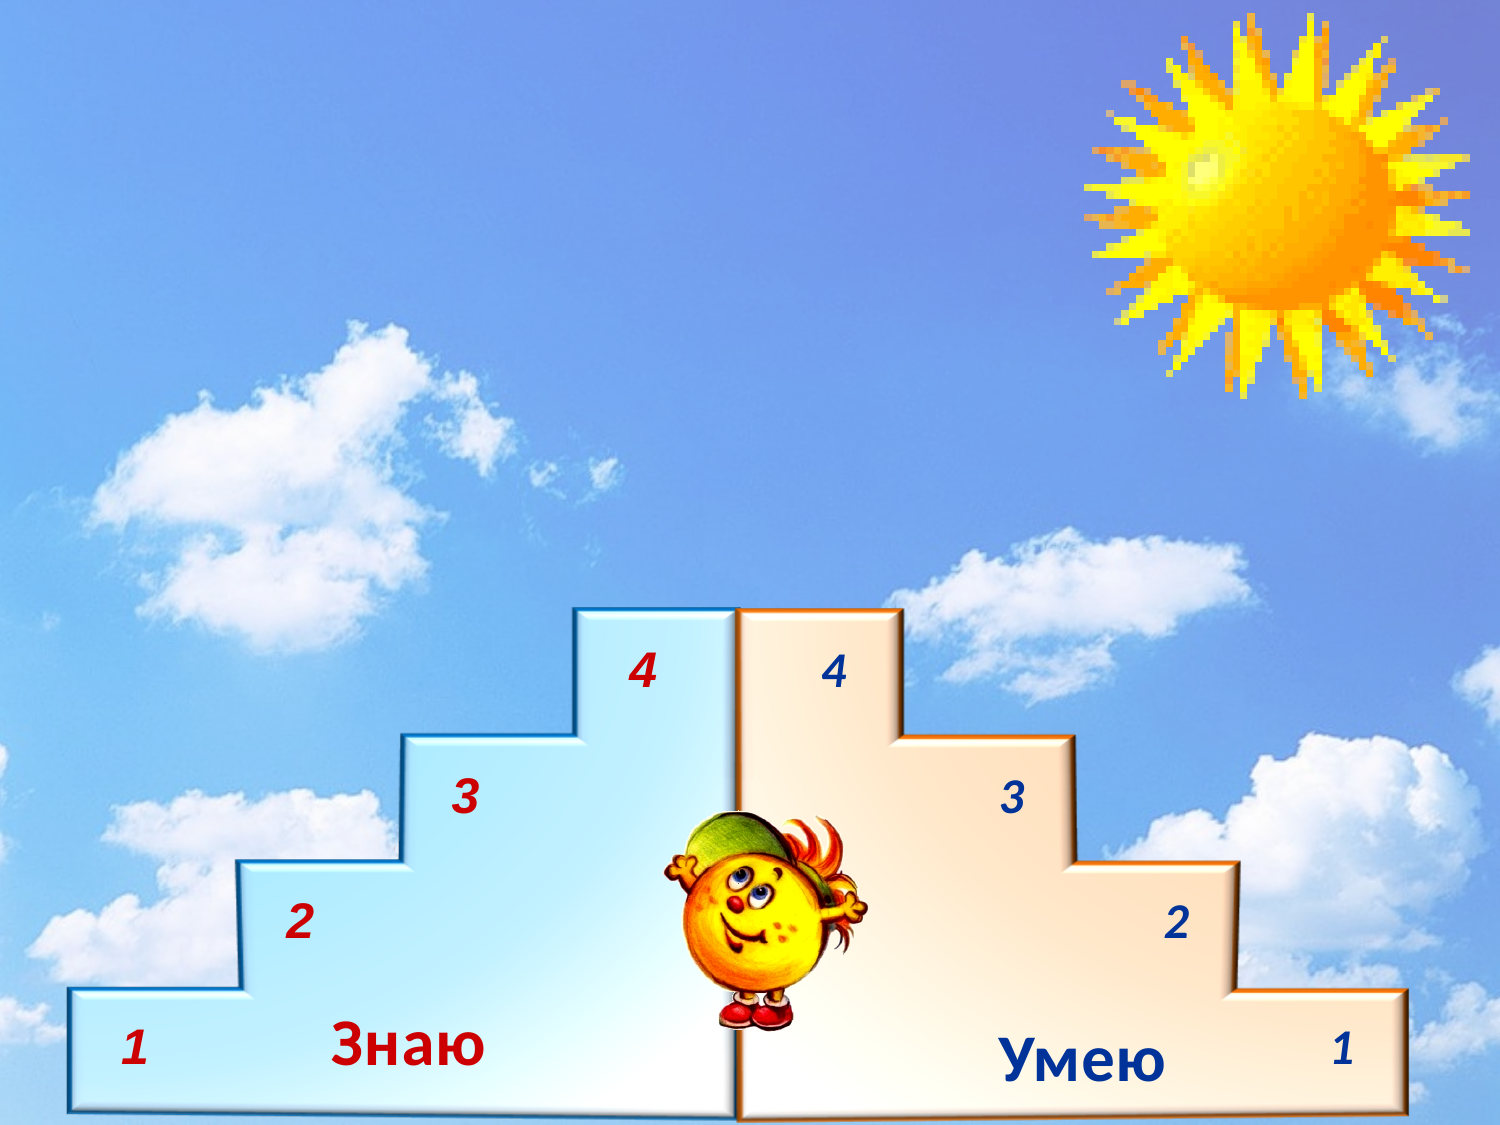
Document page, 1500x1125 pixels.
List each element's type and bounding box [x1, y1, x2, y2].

text_box [64, 604, 1412, 1125]
picture [1055, 0, 1500, 423]
